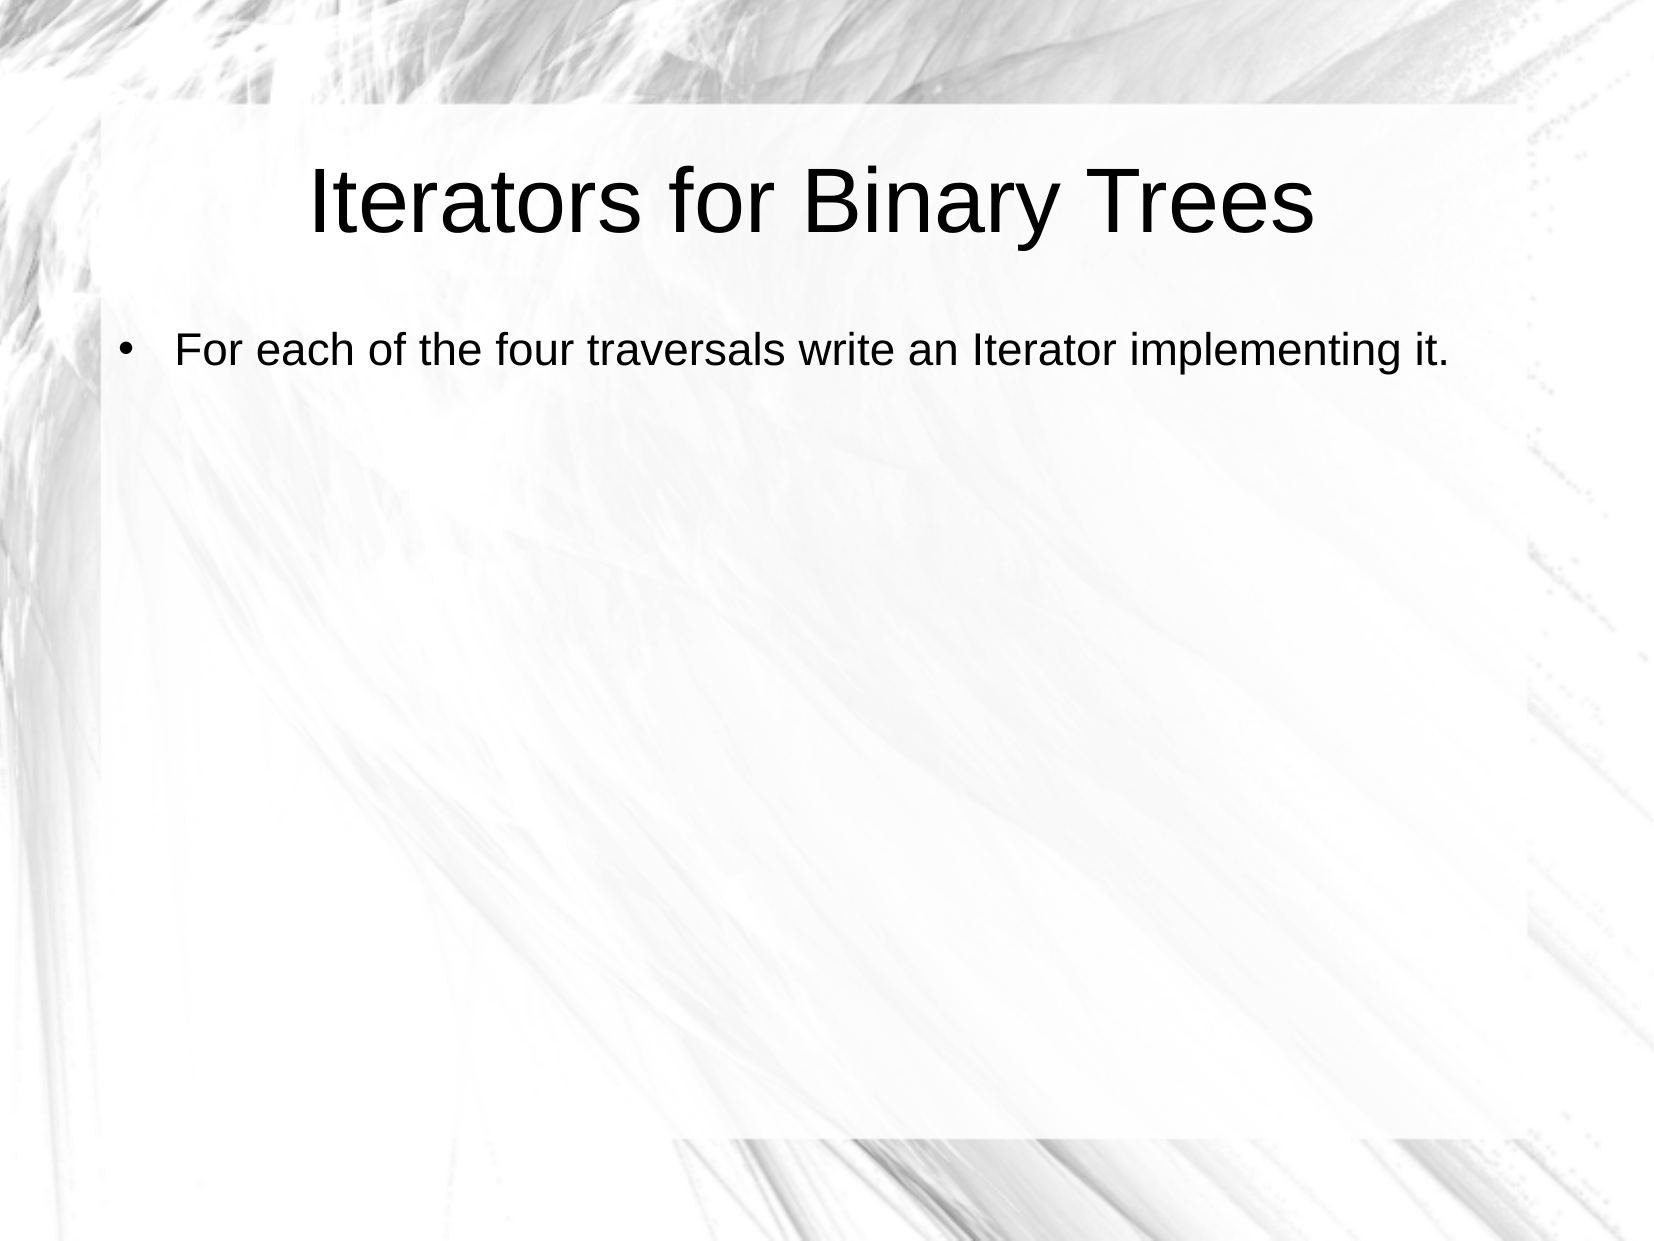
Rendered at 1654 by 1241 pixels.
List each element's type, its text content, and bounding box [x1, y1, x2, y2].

picture [0, 0, 1654, 1241]
list For each of the four traversals write an Iterator implementing it. [118, 319, 1571, 1102]
title Iterators for Binary Trees [118, 112, 1506, 281]
